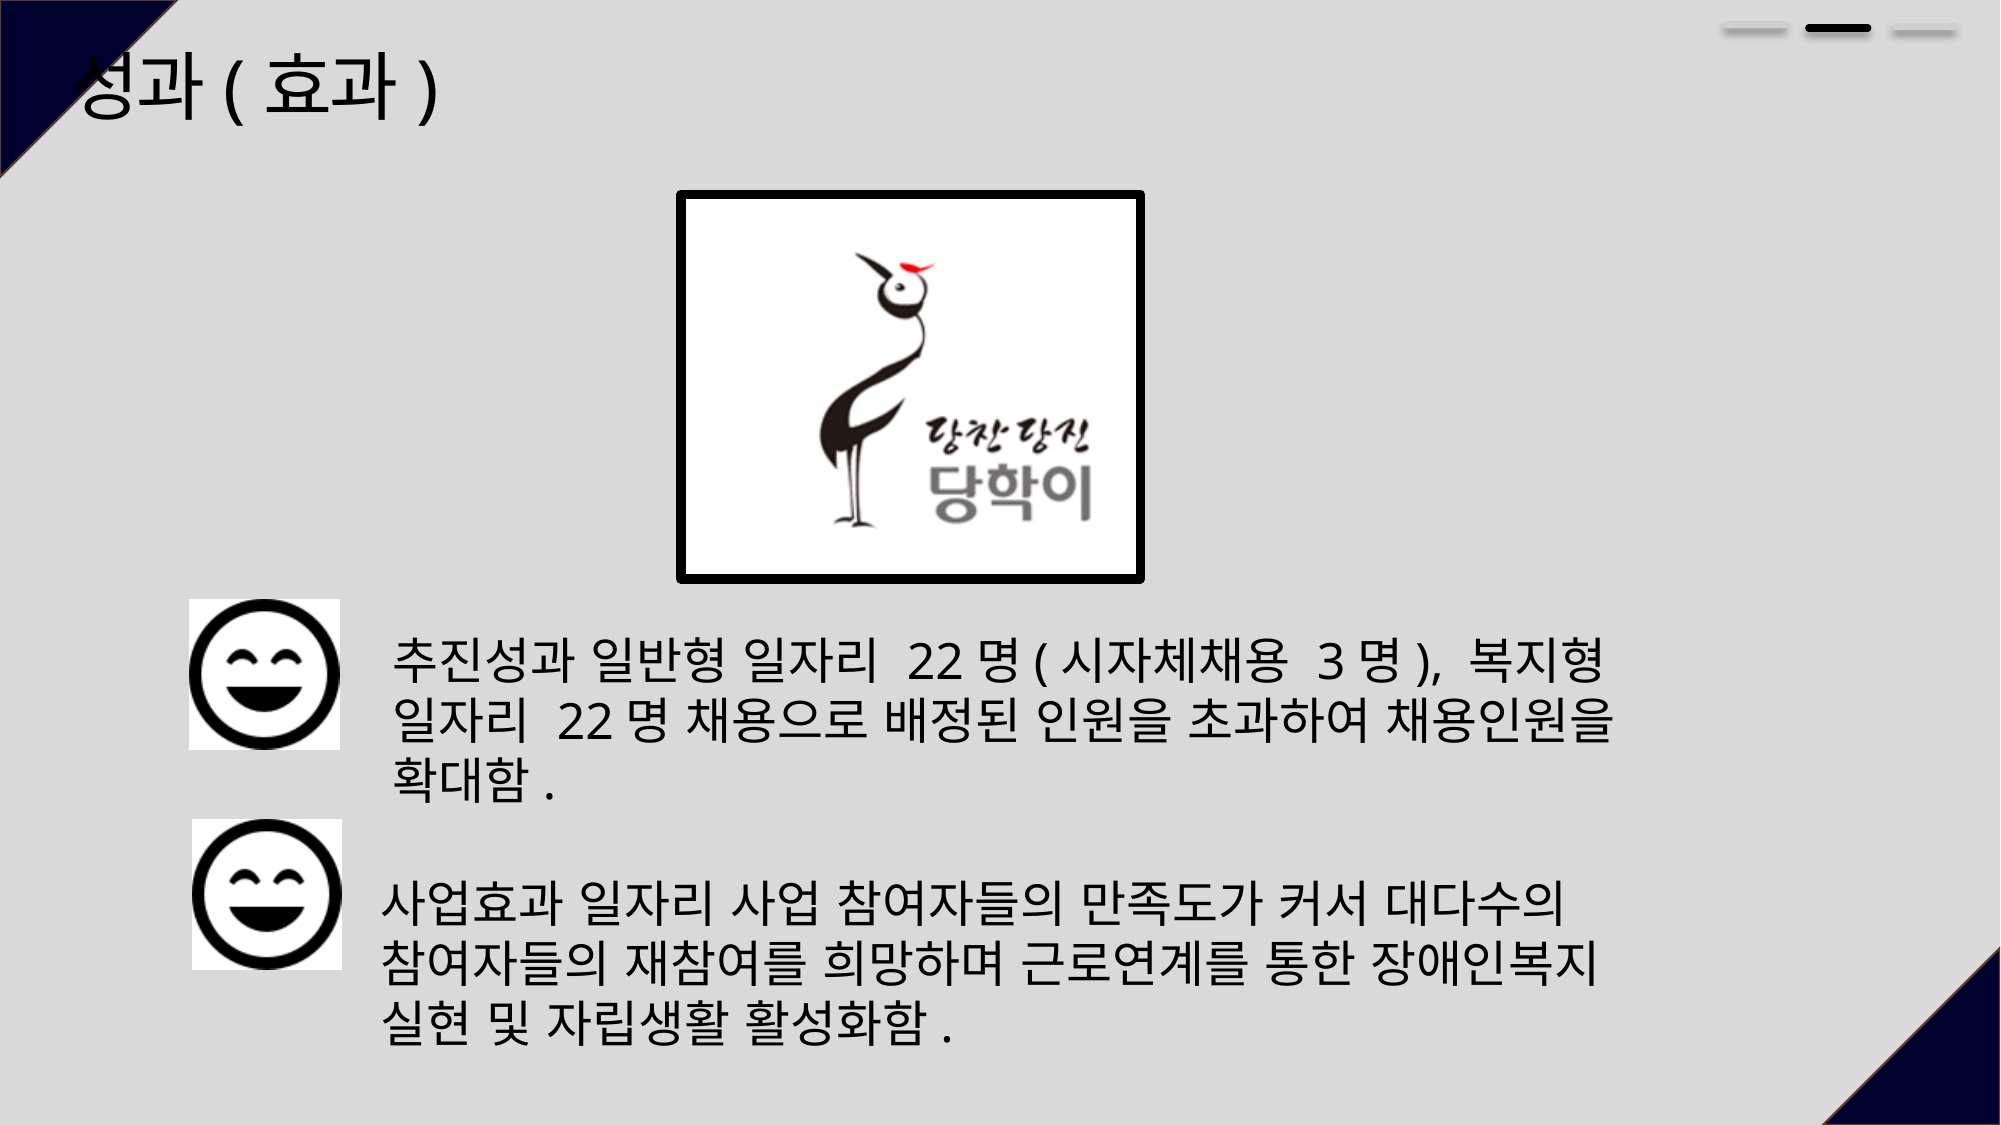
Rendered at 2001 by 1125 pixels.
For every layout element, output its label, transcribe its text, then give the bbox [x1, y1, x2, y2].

text_box 사업효과 일자리 사업 참여자들의 만족도가 커서 대다수의 참여자들의 재참여를 희망하며 근로연계를 통한 장애인복지 실현 및 자립생활 활성화함. [365, 805, 1654, 1060]
picture [685, 199, 1136, 575]
text_box 성과(효과) [55, 32, 454, 137]
picture [189, 599, 340, 750]
text_box 추진성과 일반형 일자리 22명(시자체채용 3명), 복지형 일자리 22명 채용으로 배정된 인원을 초과하여 채용인원을 확대함. [378, 621, 1653, 817]
picture [191, 819, 342, 970]
